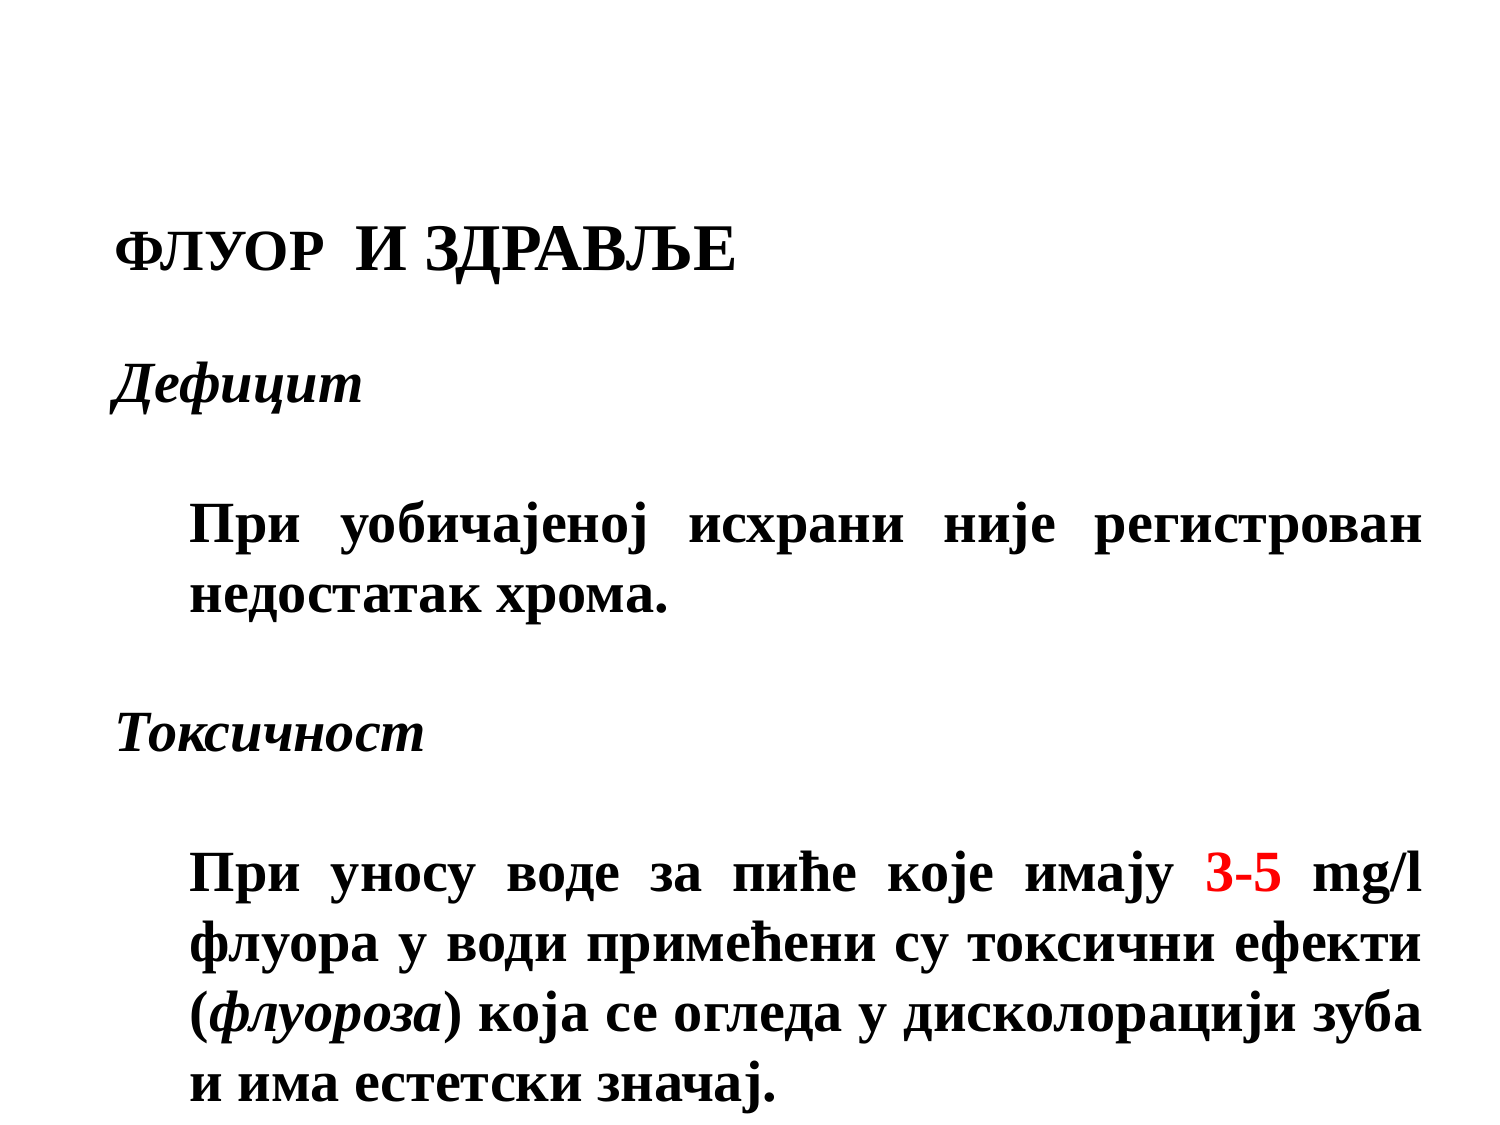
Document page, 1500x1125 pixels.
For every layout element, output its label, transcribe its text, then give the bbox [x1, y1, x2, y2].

text_box ФЛУОР И ЗДРАВЉЕ Дефицит При уобичајеној исхрани није регистрован недостатак хрома. Токсичност При уносу воде за пиће које имају 3-5 mg/l флуора у води примећени су токсични ефекти (флуороза) која се огледа у дисколорацији зуба и има естетски значај. [100, 196, 1438, 1121]
